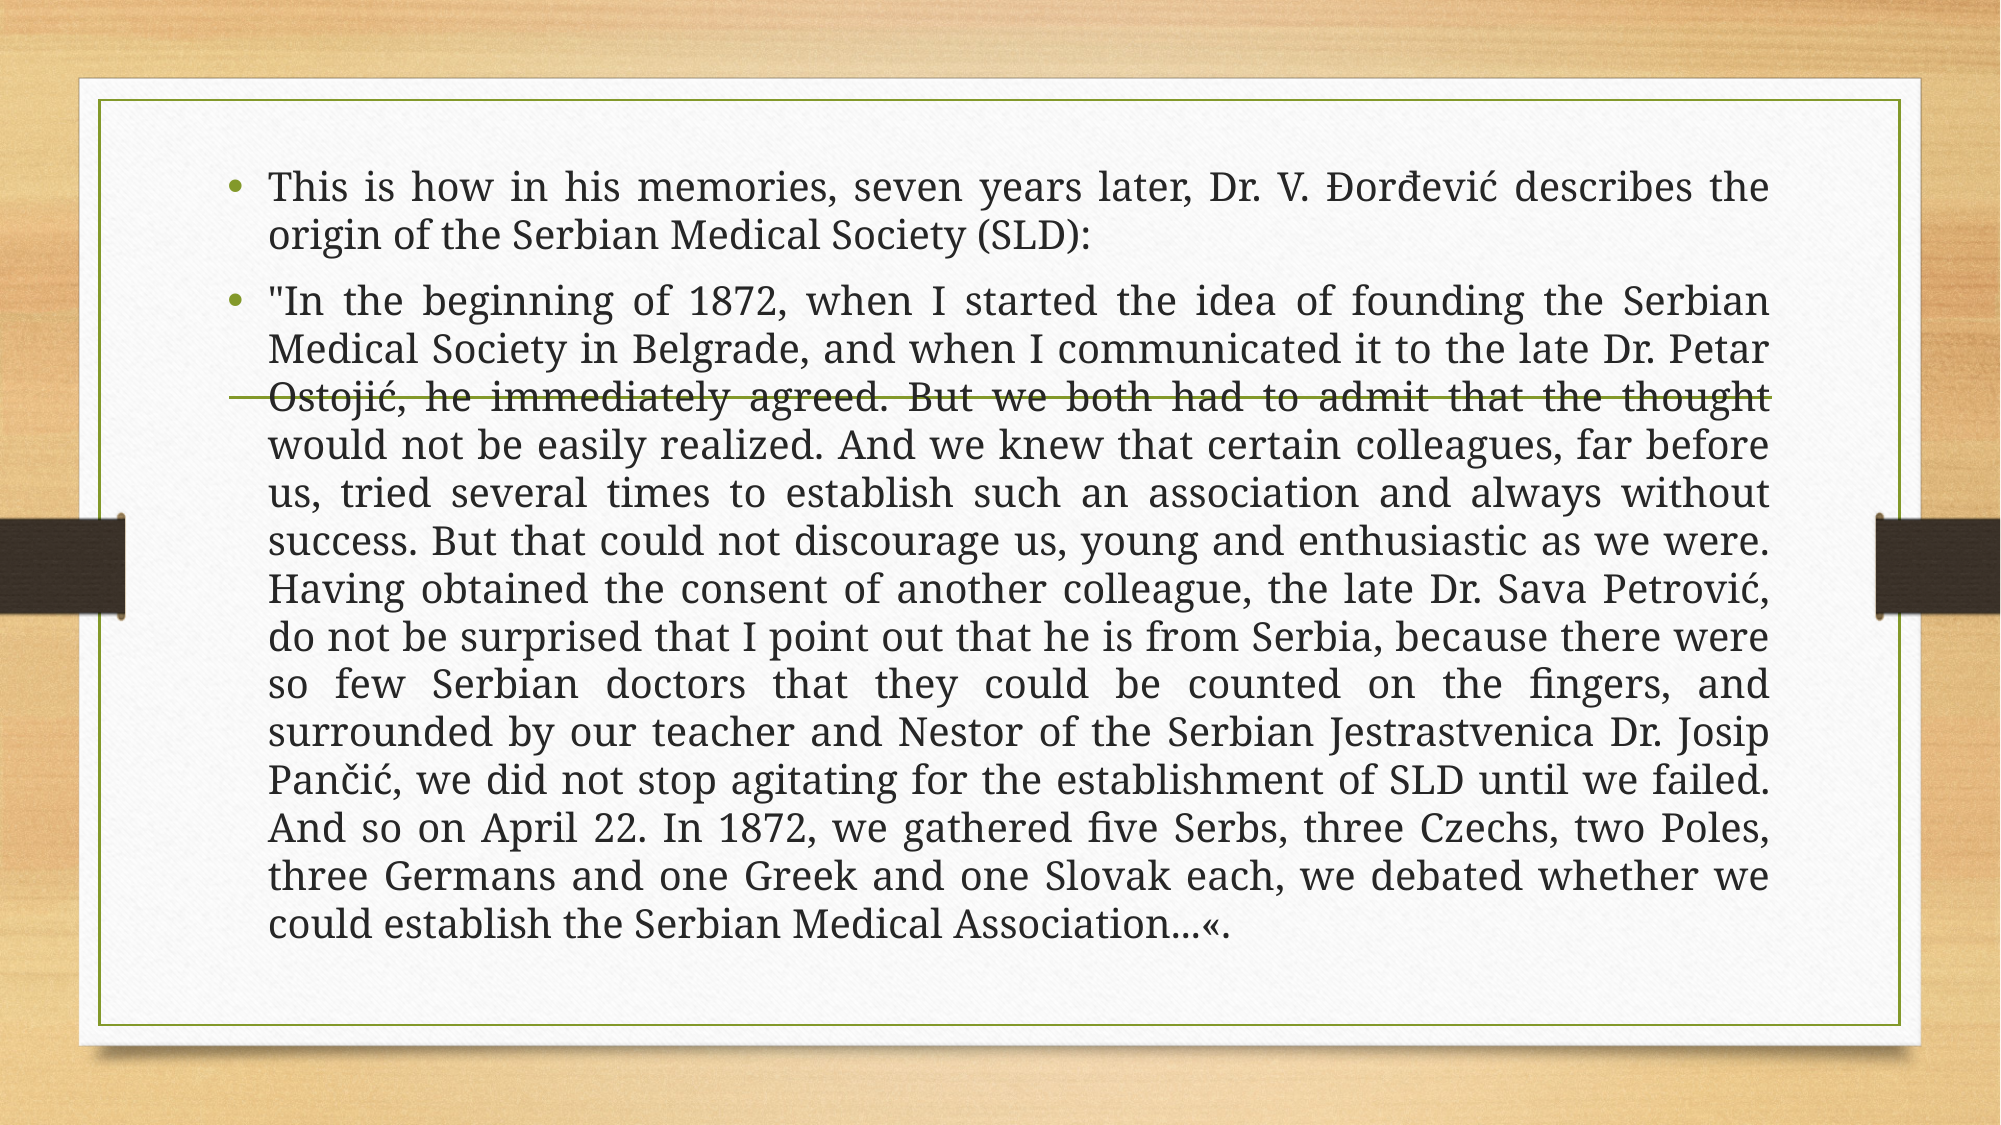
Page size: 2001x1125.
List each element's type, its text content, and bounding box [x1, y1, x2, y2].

picture [0, 0, 2001, 1125]
list This is how in his memories, seven years later, Dr. V. Đorđević describes the origin of the Serbian Medical Society (SLD): "In the beginning of 1872, when I started the idea of founding the Serbian Medical Society in Belgrade, and when I communicated it to the late Dr. Petar Ostojić, he immediately agreed. But we both had to admit that the thought would not be easily realized. And we knew that certain colleagues, far before us, tried several times to establish such an association and always without success. But that could not discourage us, young and enthusiastic as we were. Having obtained the consent of another colleague, the late Dr. Sava Petrović, do not be surprised that I point out that he is from Serbia, because there were so few Serbian doctors that they could be counted on the fingers, and surrounded by our teacher and Nestor of the Serbian Jestrastvenica Dr. Josip Pančić, we did not stop agitating for the establishment of SLD until we failed. And so on April 22. In 1872, we gathered five Serbs, three Czechs, two Poles, three Germans and one Greek and one Slovak each, we debated whether we could establish the Serbian Medical Association...«. [212, 154, 1788, 964]
